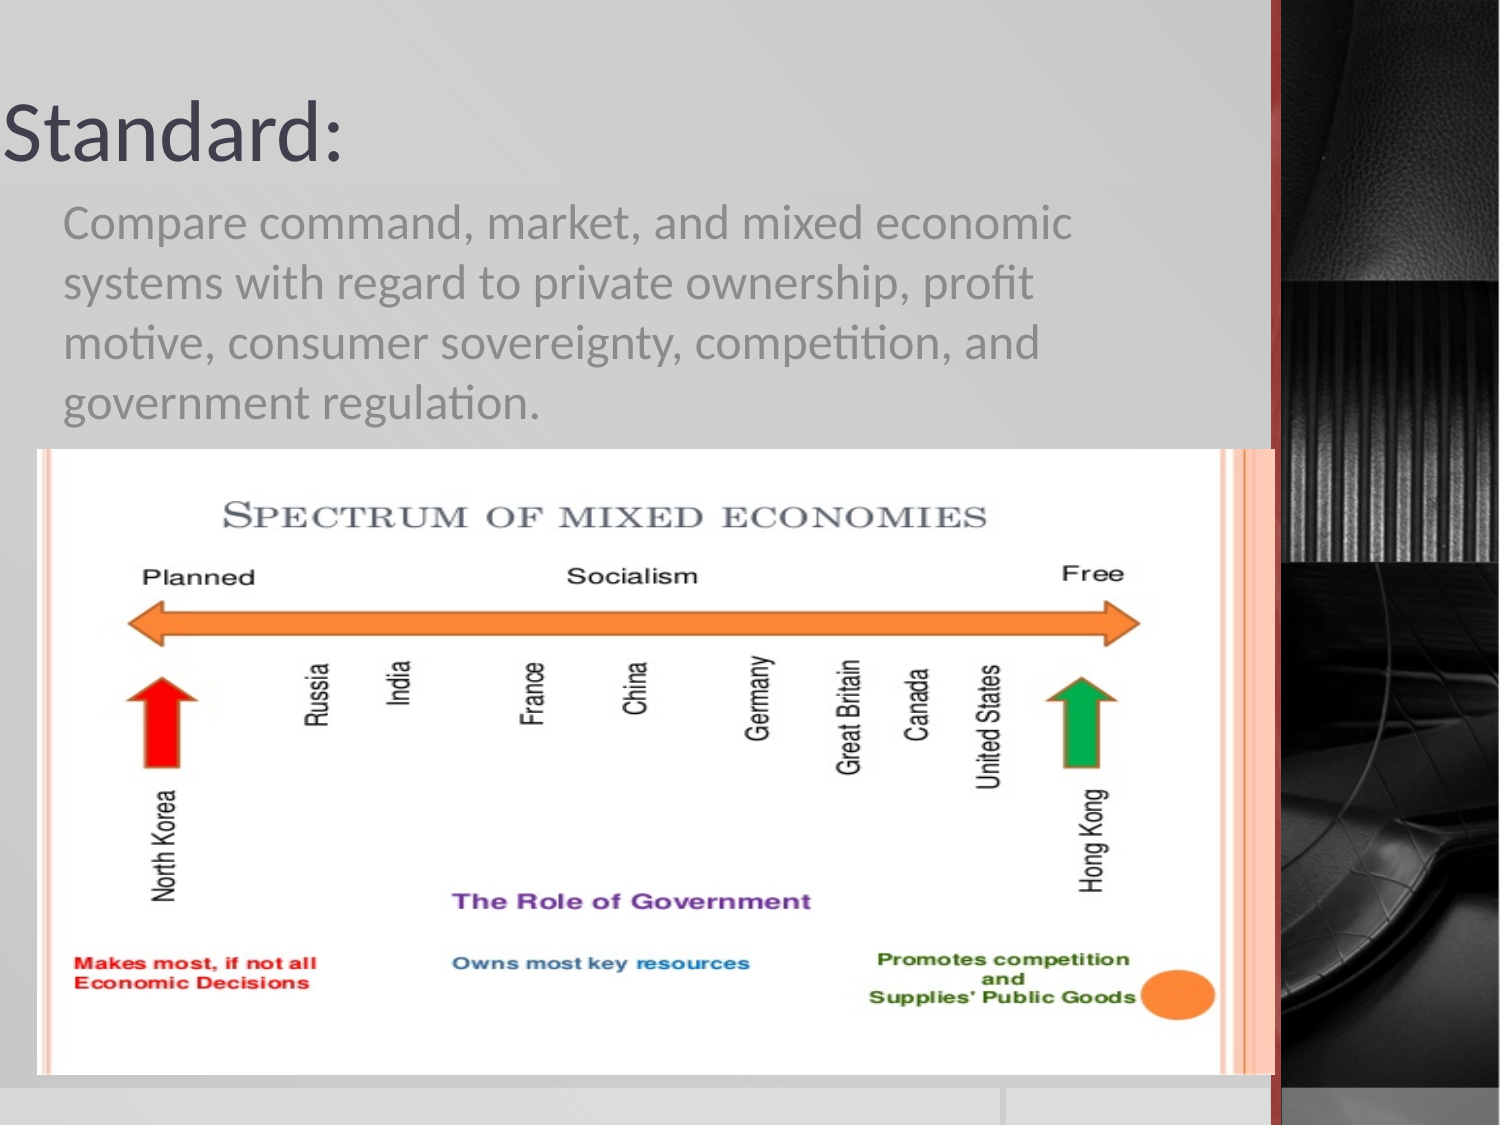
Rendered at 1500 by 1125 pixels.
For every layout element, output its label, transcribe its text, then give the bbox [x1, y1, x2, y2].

picture [1281, 0, 1500, 1087]
picture [37, 449, 1276, 1076]
title Standard: [3, 3, 1116, 179]
subtitle Compare command, market, and mixed economic systems with regard to private ownership, profit motive, consumer sovereignty, competition, and government regulation. [62, 189, 1176, 449]
